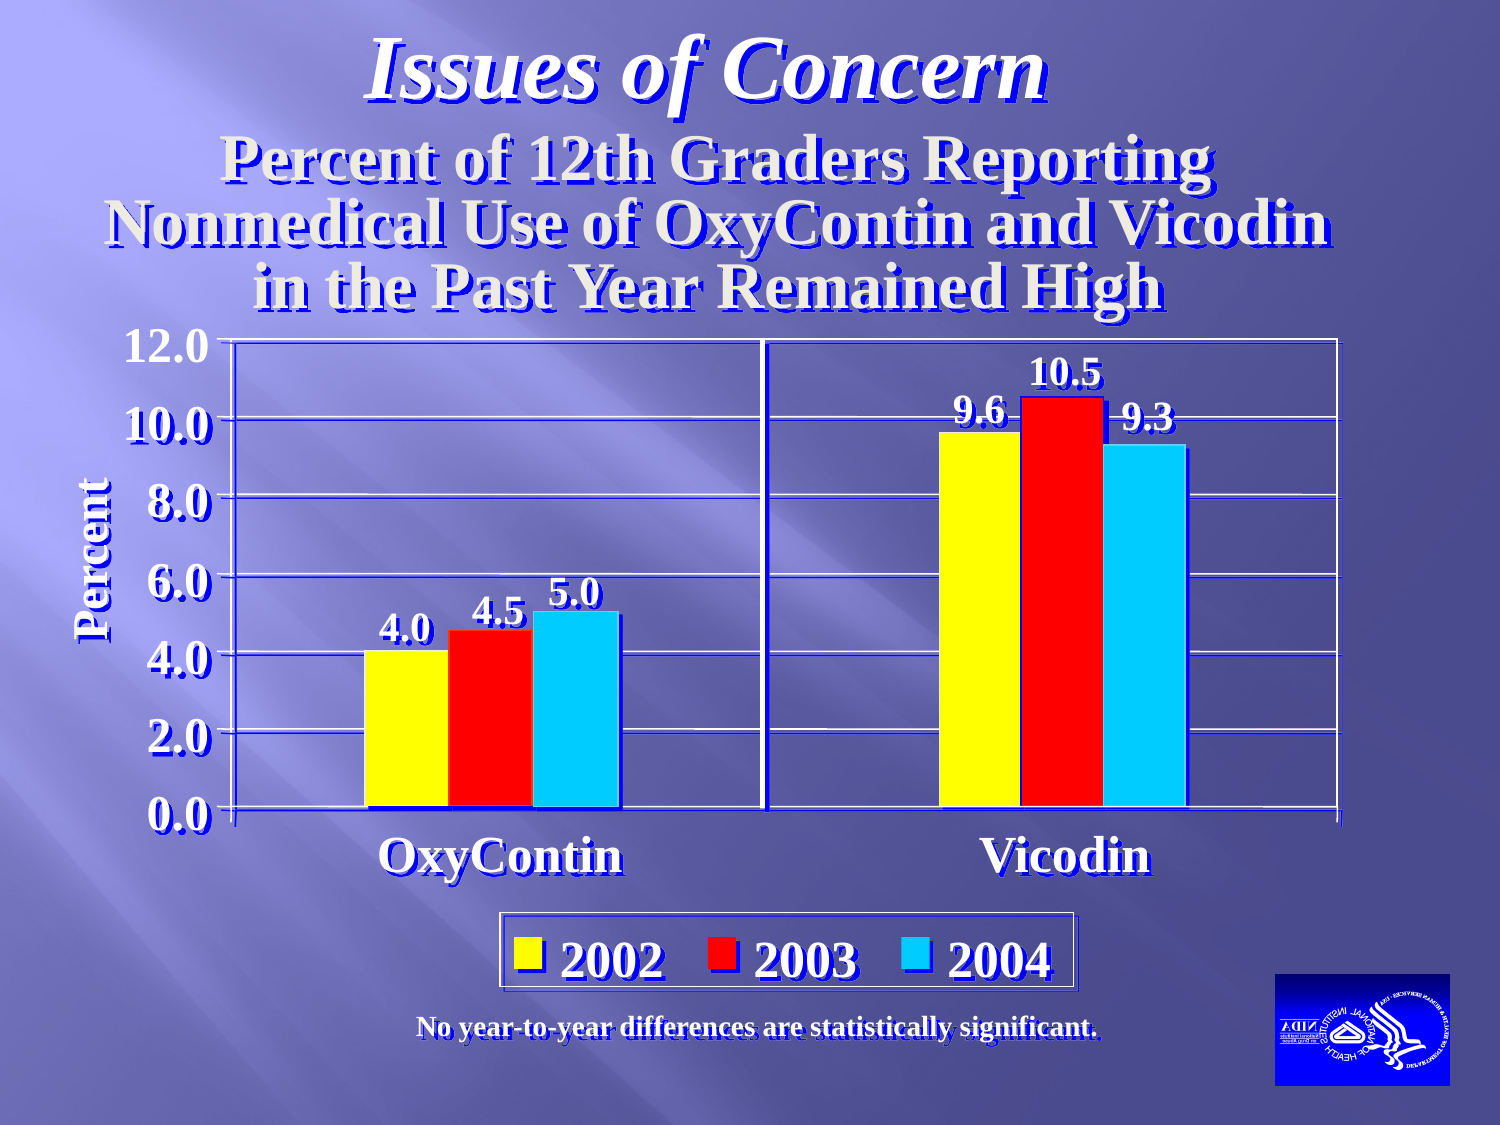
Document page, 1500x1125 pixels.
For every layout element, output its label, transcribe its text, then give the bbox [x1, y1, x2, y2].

text_box 4.0 [378, 599, 432, 650]
text_box 2.0 [146, 702, 209, 763]
text_box [230, 344, 234, 421]
text_box Percent of 12th Graders Reporting Nonmedical Use of OxyContin and Vicodin in the Past Year Remained High [0, 149, 1463, 300]
text_box Vicodin [900, 819, 1151, 883]
text_box 4.0 [146, 624, 209, 685]
text_box 8.0 [146, 467, 209, 528]
text_box [231, 338, 1338, 806]
text_box [1020, 397, 1104, 806]
text_box Issues of Concern [349, 0, 1063, 125]
text_box [533, 611, 618, 807]
text_box [939, 432, 1020, 806]
text_box 5.0 [547, 563, 601, 614]
text_box 12.0 [122, 312, 210, 373]
picture [1274, 974, 1451, 1087]
text_box 0.0 [146, 780, 209, 841]
text_box Percent [49, 462, 125, 656]
text_box 10.5 [1028, 343, 1102, 394]
text_box 2003 [753, 924, 858, 988]
text_box 9.6 [952, 382, 1006, 433]
text_box OxyContin [298, 819, 623, 883]
text_box 4.5 [471, 582, 525, 633]
text_box No year-to-year differences are statistically significant. [401, 999, 1114, 1050]
text_box [1103, 444, 1185, 806]
text_box 9.3 [1121, 388, 1174, 439]
text_box 6.0 [146, 547, 209, 608]
text_box 10.0 [122, 390, 210, 451]
text_box [364, 650, 449, 806]
text_box [449, 630, 532, 806]
text_box [707, 937, 736, 969]
text_box 2002 [559, 924, 664, 988]
text_box [514, 937, 543, 969]
text_box [499, 912, 1074, 987]
text_box 2004 [947, 924, 1052, 988]
text_box [901, 937, 930, 969]
